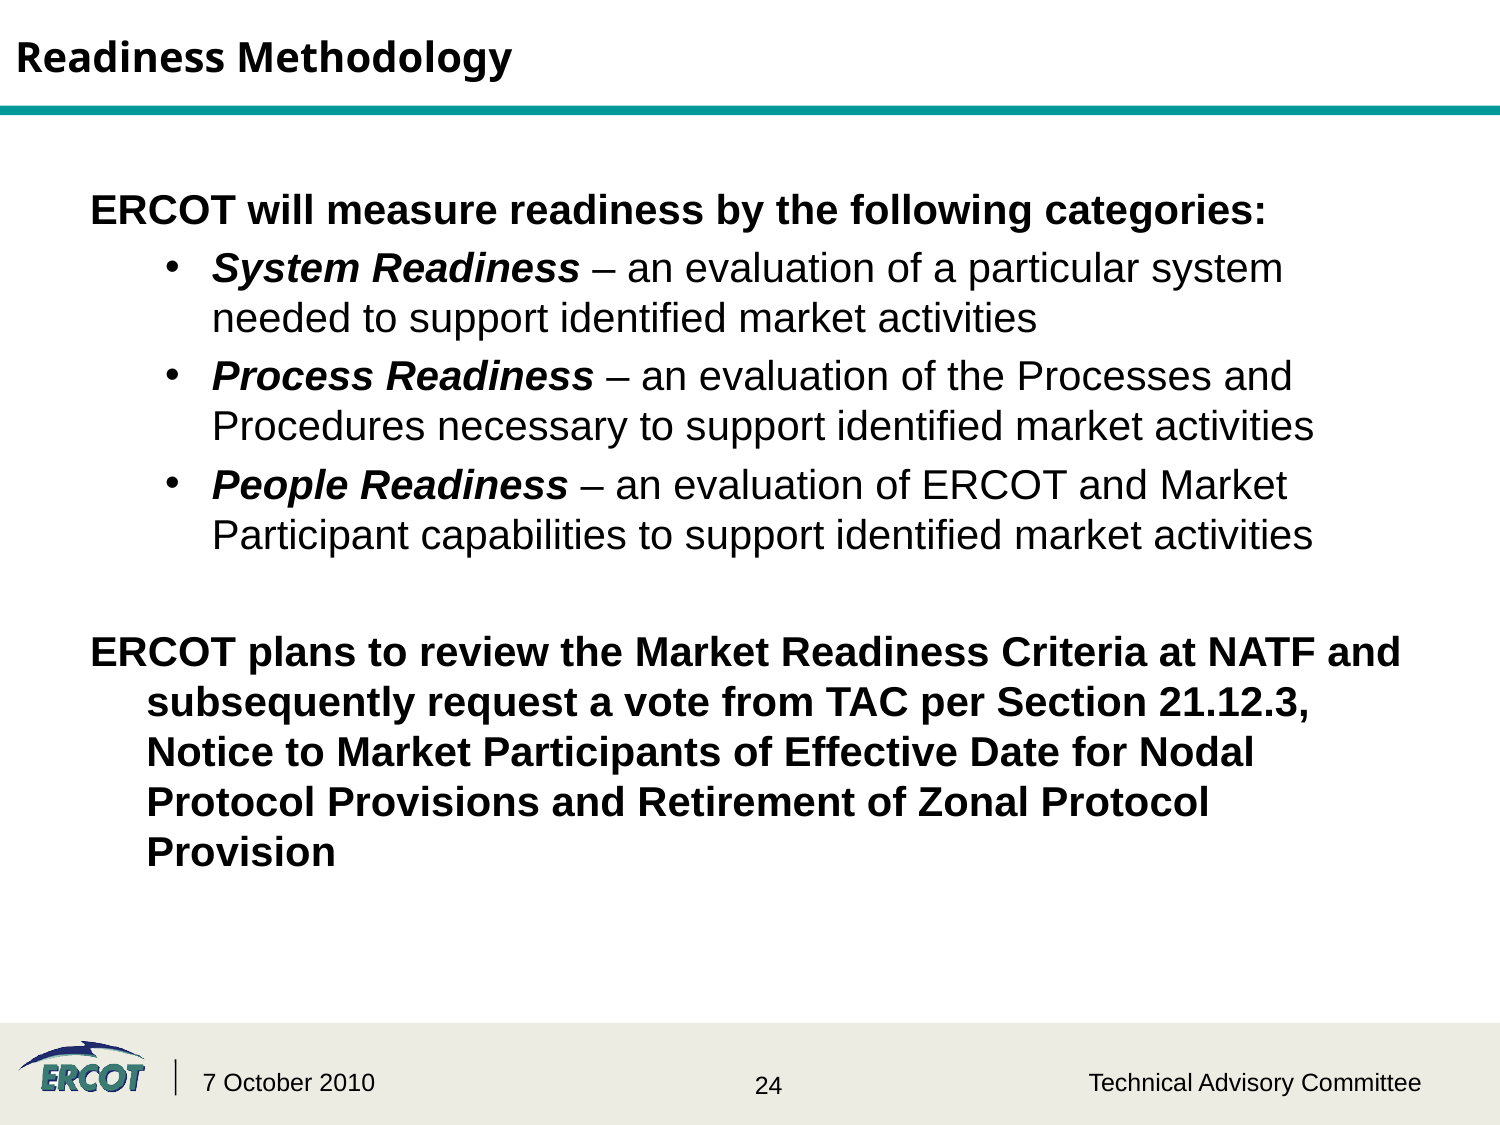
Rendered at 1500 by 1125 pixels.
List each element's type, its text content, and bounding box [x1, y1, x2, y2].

list ERCOT will measure readiness by the following categories: System Readiness – an evaluation of a particular system needed to support identified market activities Process Readiness – an evaluation of the Processes and Procedures necessary to support identified market activities People Readiness – an evaluation of ERCOT and Market Participant capabilities to support identified market activities ERCOT plans to review the Market Readiness Criteria at NATF and subsequently request a vote from TAC per Section 21.12.3, Notice to Market Participants of Effective Date for Nodal Protocol Provisions and Retirement of Zonal Protocol Provision [74, 174, 1426, 951]
picture [10, 1031, 151, 1111]
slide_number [187, 1059, 538, 1125]
title Readiness Methodology [0, 0, 1451, 113]
footer Technical Advisory Committee [1024, 1059, 1438, 1125]
